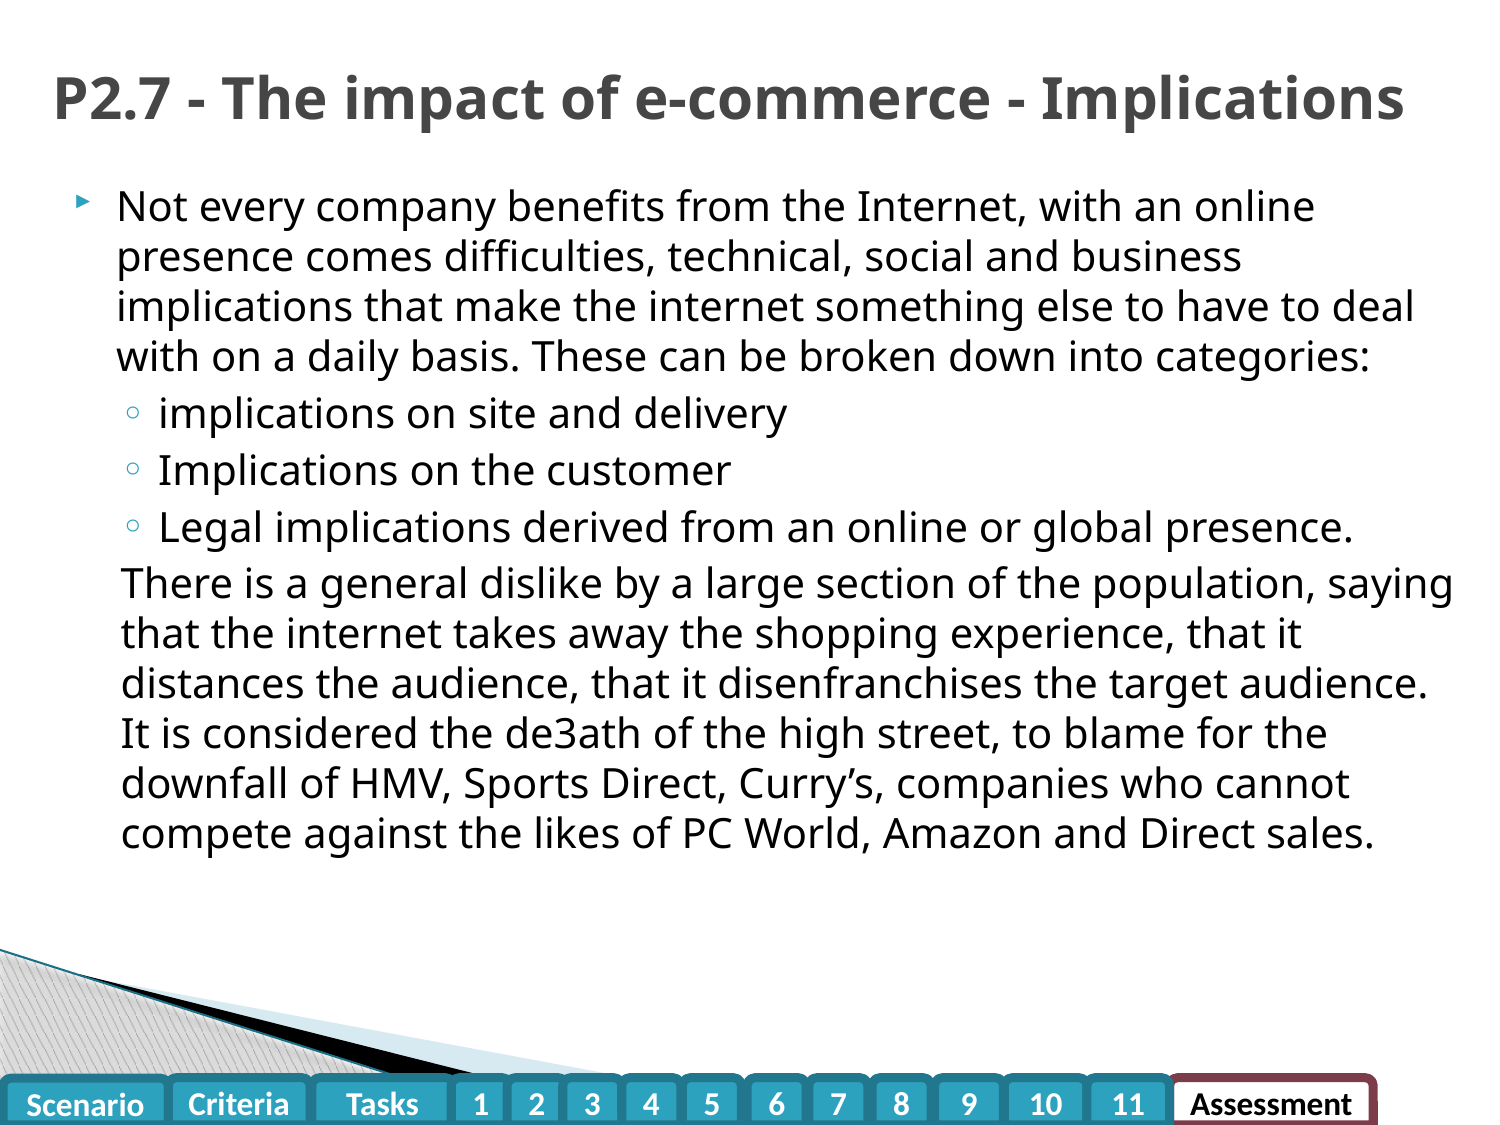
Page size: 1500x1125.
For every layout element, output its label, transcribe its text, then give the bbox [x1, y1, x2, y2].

title P2.7 - The impact of e-commerce - Implications [37, 19, 1471, 173]
list Not every company benefits from the Internet, with an online presence comes difficulties, technical, social and business implications that make the internet something else to have to deal with on a daily basis. These can be broken down into categories: implications on site and delivery Implications on the customer Legal implications derived from an online or global presence. There is a general dislike by a large section of the population, saying that the internet takes away the shopping experience, that it distances the audience, that it disenfranchises the target audience. It is considered the de3ath of the high street, to blame for the downfall of HMV, Sports Direct, Curry’s, companies who cannot compete against the likes of PC World, Amazon and Direct sales. [41, 173, 1471, 1024]
